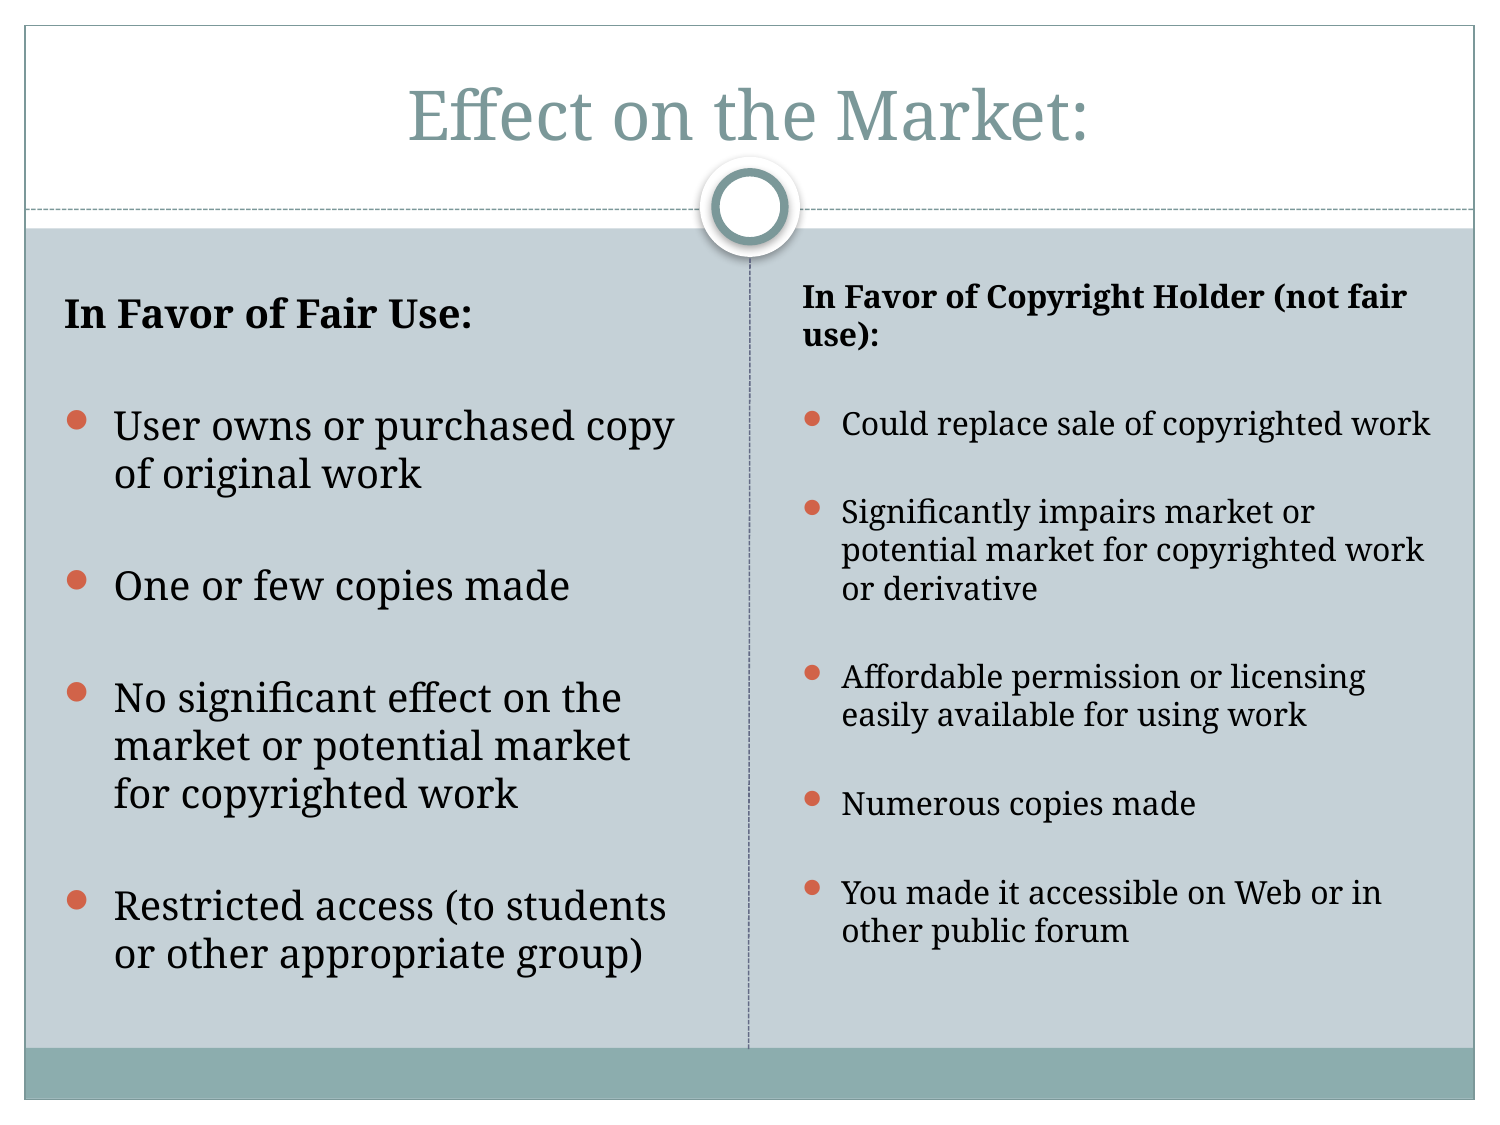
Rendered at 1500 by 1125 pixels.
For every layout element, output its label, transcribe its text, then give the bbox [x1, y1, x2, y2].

list In Favor of Copyright Holder (not fair use): Could replace sale of copyrighted work Significantly impairs market or potential market for copyrighted work or derivative Affordable permission or licensing easily available for using work Numerous copies made You made it accessible on Web or in other public forum [787, 224, 1450, 993]
list In Favor of Fair Use: User owns or purchased copy of original work One or few copies made No significant effect on the market or potential market for copyrighted work Restricted access (to students or other appropriate group) [49, 224, 712, 993]
title Effect on the Market: [49, 37, 1450, 162]
